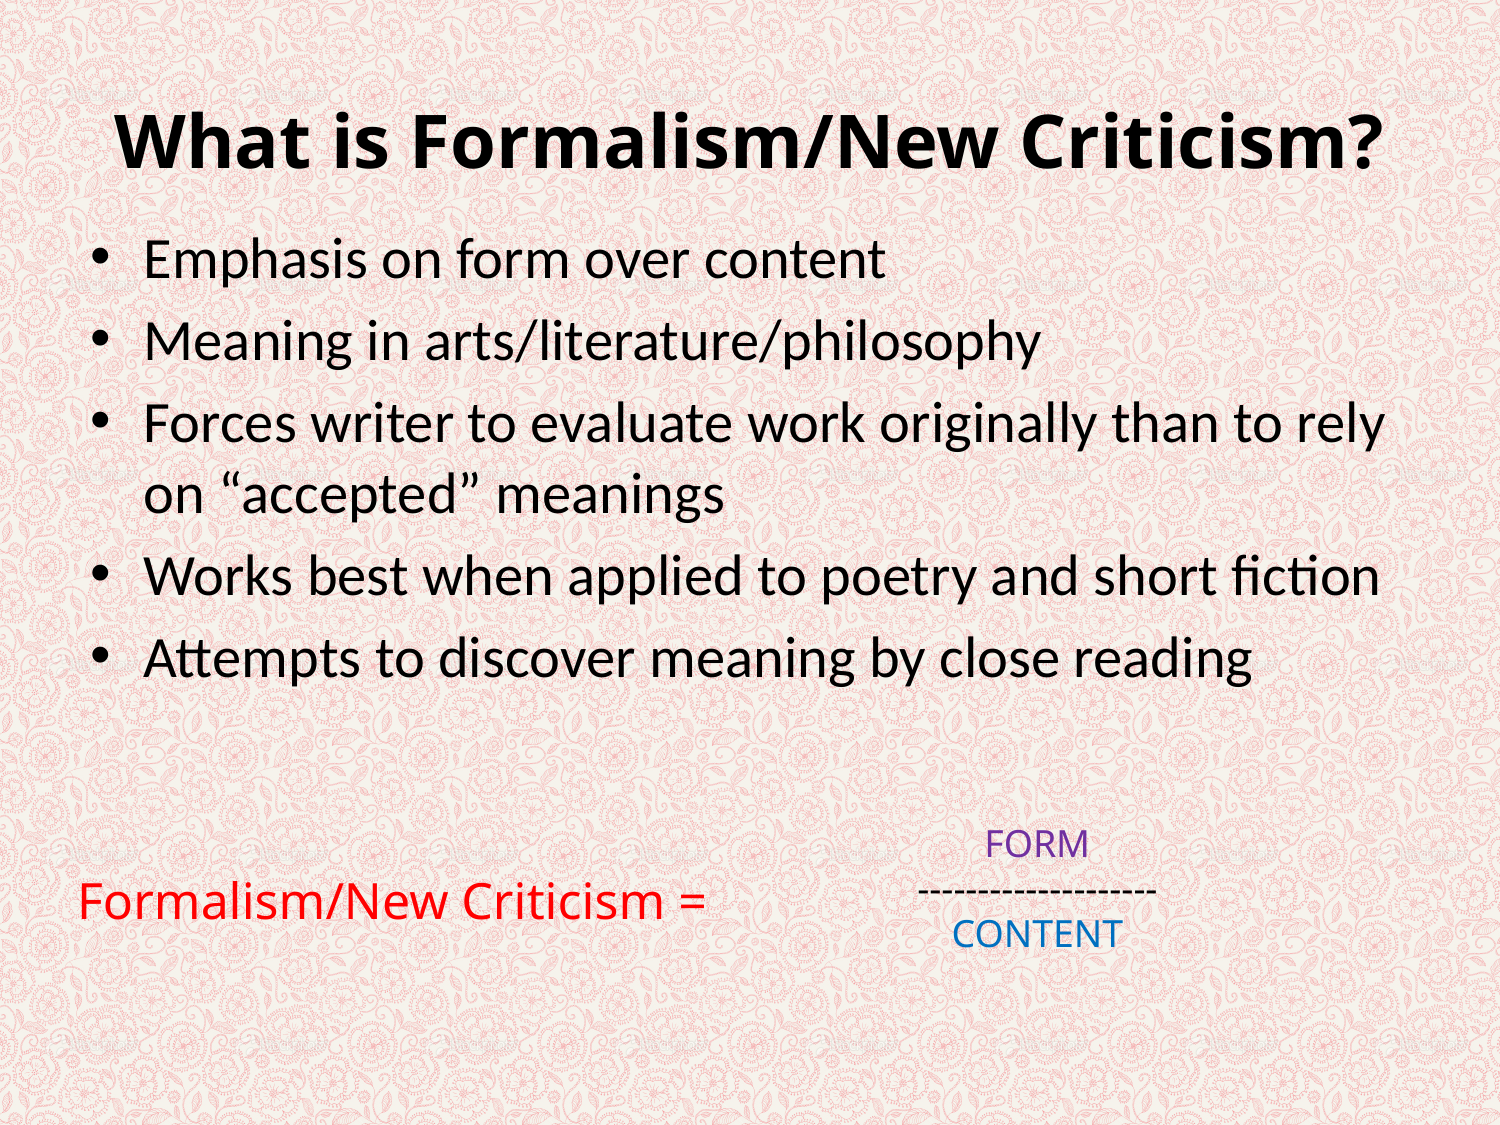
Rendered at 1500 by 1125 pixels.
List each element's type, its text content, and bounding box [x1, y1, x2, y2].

title What is Formalism/New Criticism? [75, 45, 1425, 212]
text_box Formalism/New Criticism = [62, 862, 900, 938]
text_box FORM -------------------- CONTENT [774, 812, 1300, 963]
list Emphasis on form over content Meaning in arts/literature/philosophy Forces writer to evaluate work originally than to rely on “accepted” meanings Works best when applied to poetry and short fiction Attempts to discover meaning by close reading [75, 212, 1425, 763]
